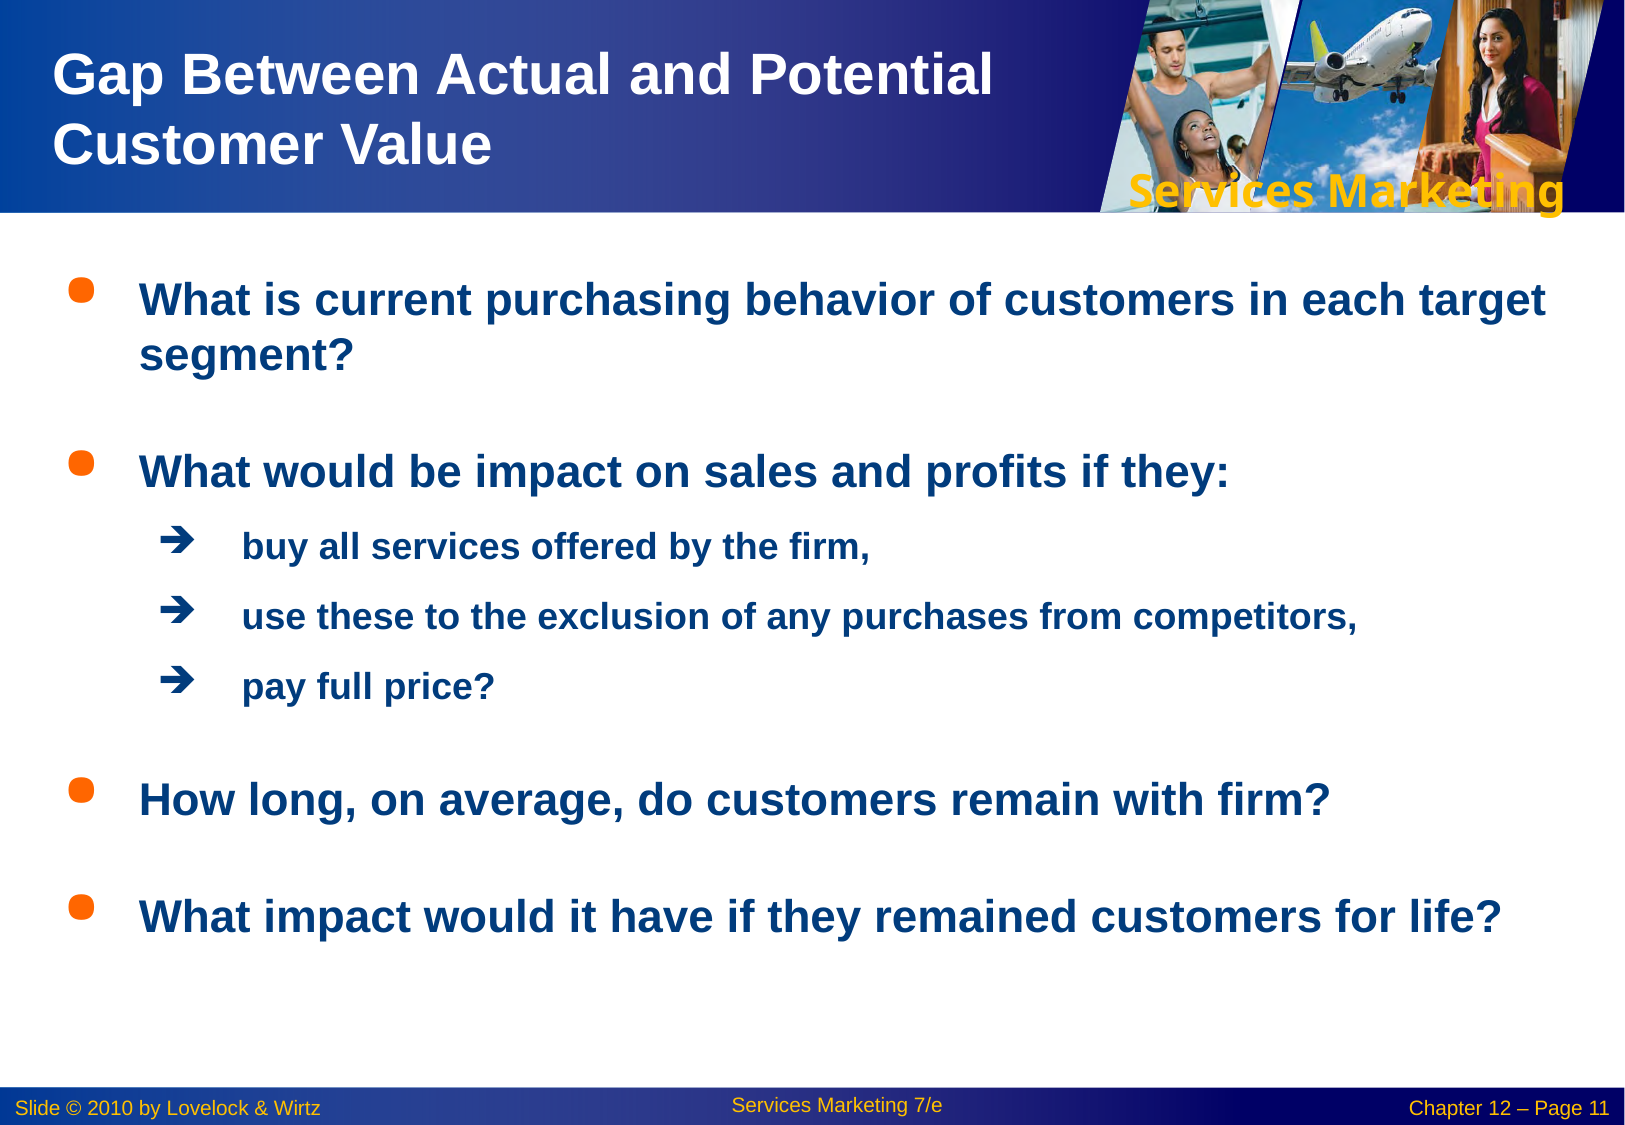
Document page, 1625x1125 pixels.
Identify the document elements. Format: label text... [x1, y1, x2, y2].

picture [1162, 186, 1172, 192]
title Gap Between Actual and Potential Customer Value [36, 37, 1088, 176]
picture [1546, 187, 1556, 202]
list What is current purchasing behavior of customers in each target segment? What would be impact on sales and profits if they: buy all services offered by the firm, use these to the exclusion of any purchases from competitors, pay full price? How long, on average, do customers remain with firm? What impact would it have if they remained customers for life? [49, 261, 1588, 1051]
picture [1100, 0, 1604, 213]
